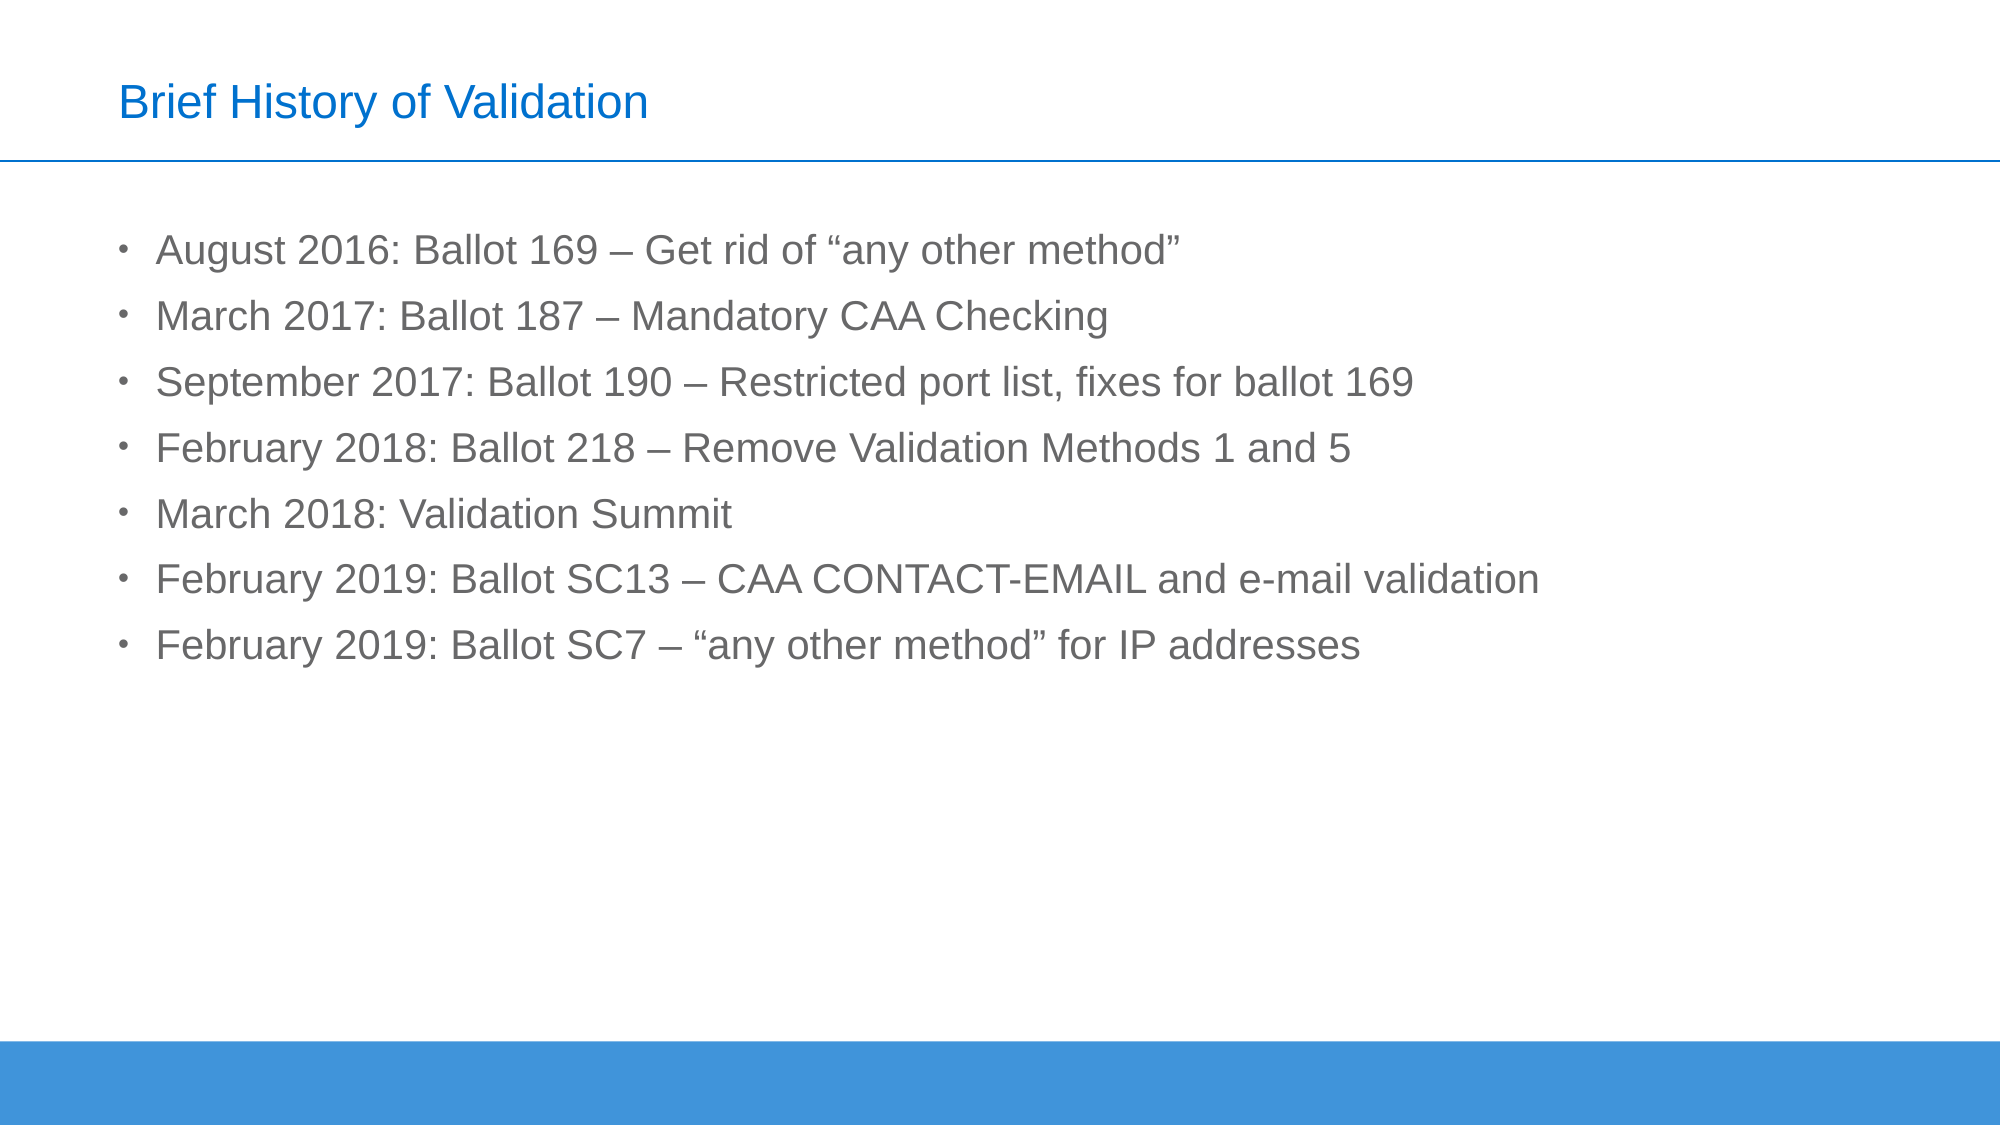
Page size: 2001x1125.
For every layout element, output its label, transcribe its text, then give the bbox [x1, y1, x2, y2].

list August 2016: Ballot 169 – Get rid of “any other method” March 2017: Ballot 187 – Mandatory CAA Checking September 2017: Ballot 190 – Restricted port list, fixes for ballot 169 February 2018: Ballot 218 – Remove Validation Methods 1 and 5 March 2018: Validation Summit February 2019: Ballot SC13 – CAA CONTACT-EMAIL and e-mail validation February 2019: Ballot SC7 – “any other method” for IP addresses [103, 220, 1897, 989]
title Brief History of Validation [103, 69, 1457, 137]
